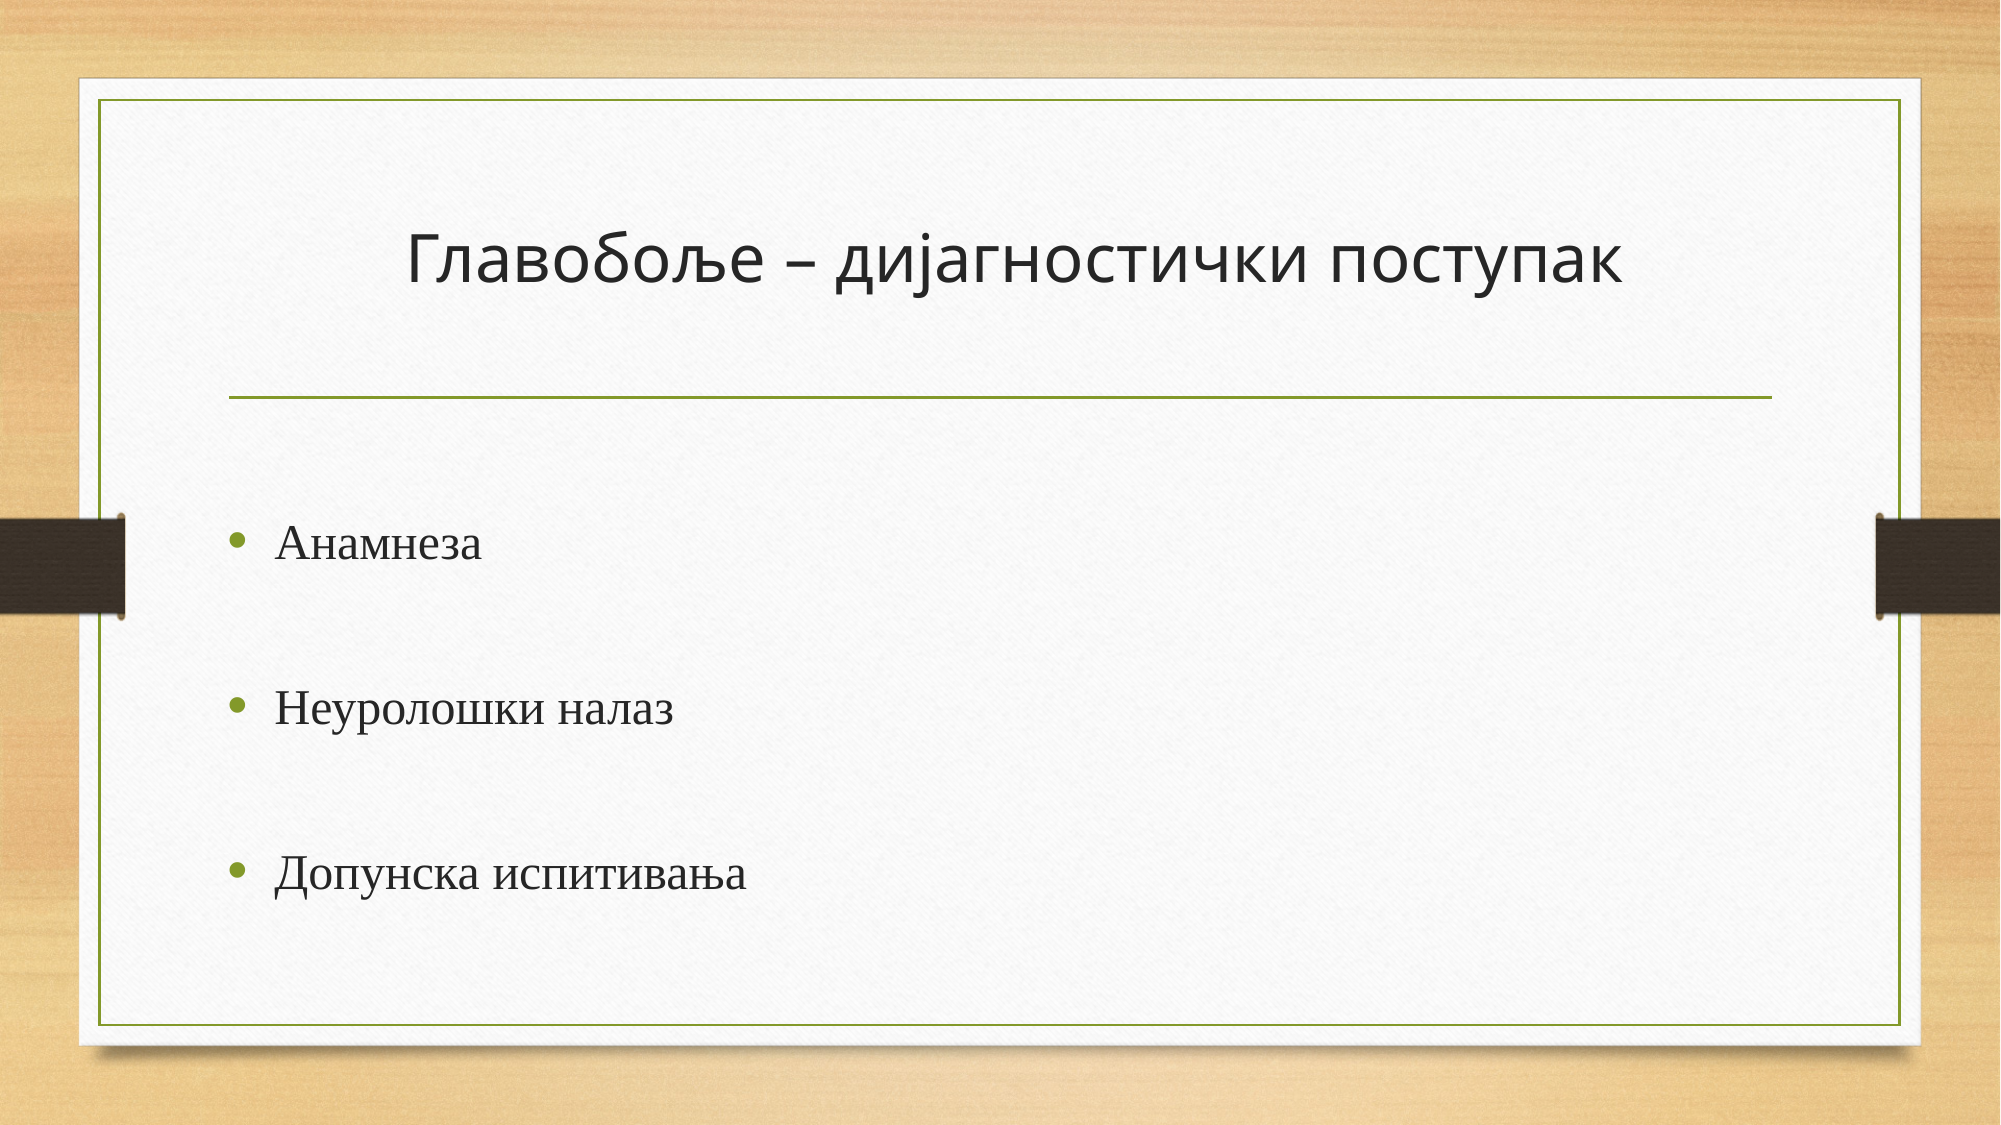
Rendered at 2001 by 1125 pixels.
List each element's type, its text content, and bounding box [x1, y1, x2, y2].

list Анамнеза Неуролошки налаз Допунска испитивања [212, 419, 1788, 964]
title Главобоље – дијагностички поступак [279, 125, 1750, 306]
picture [0, 0, 2001, 1125]
